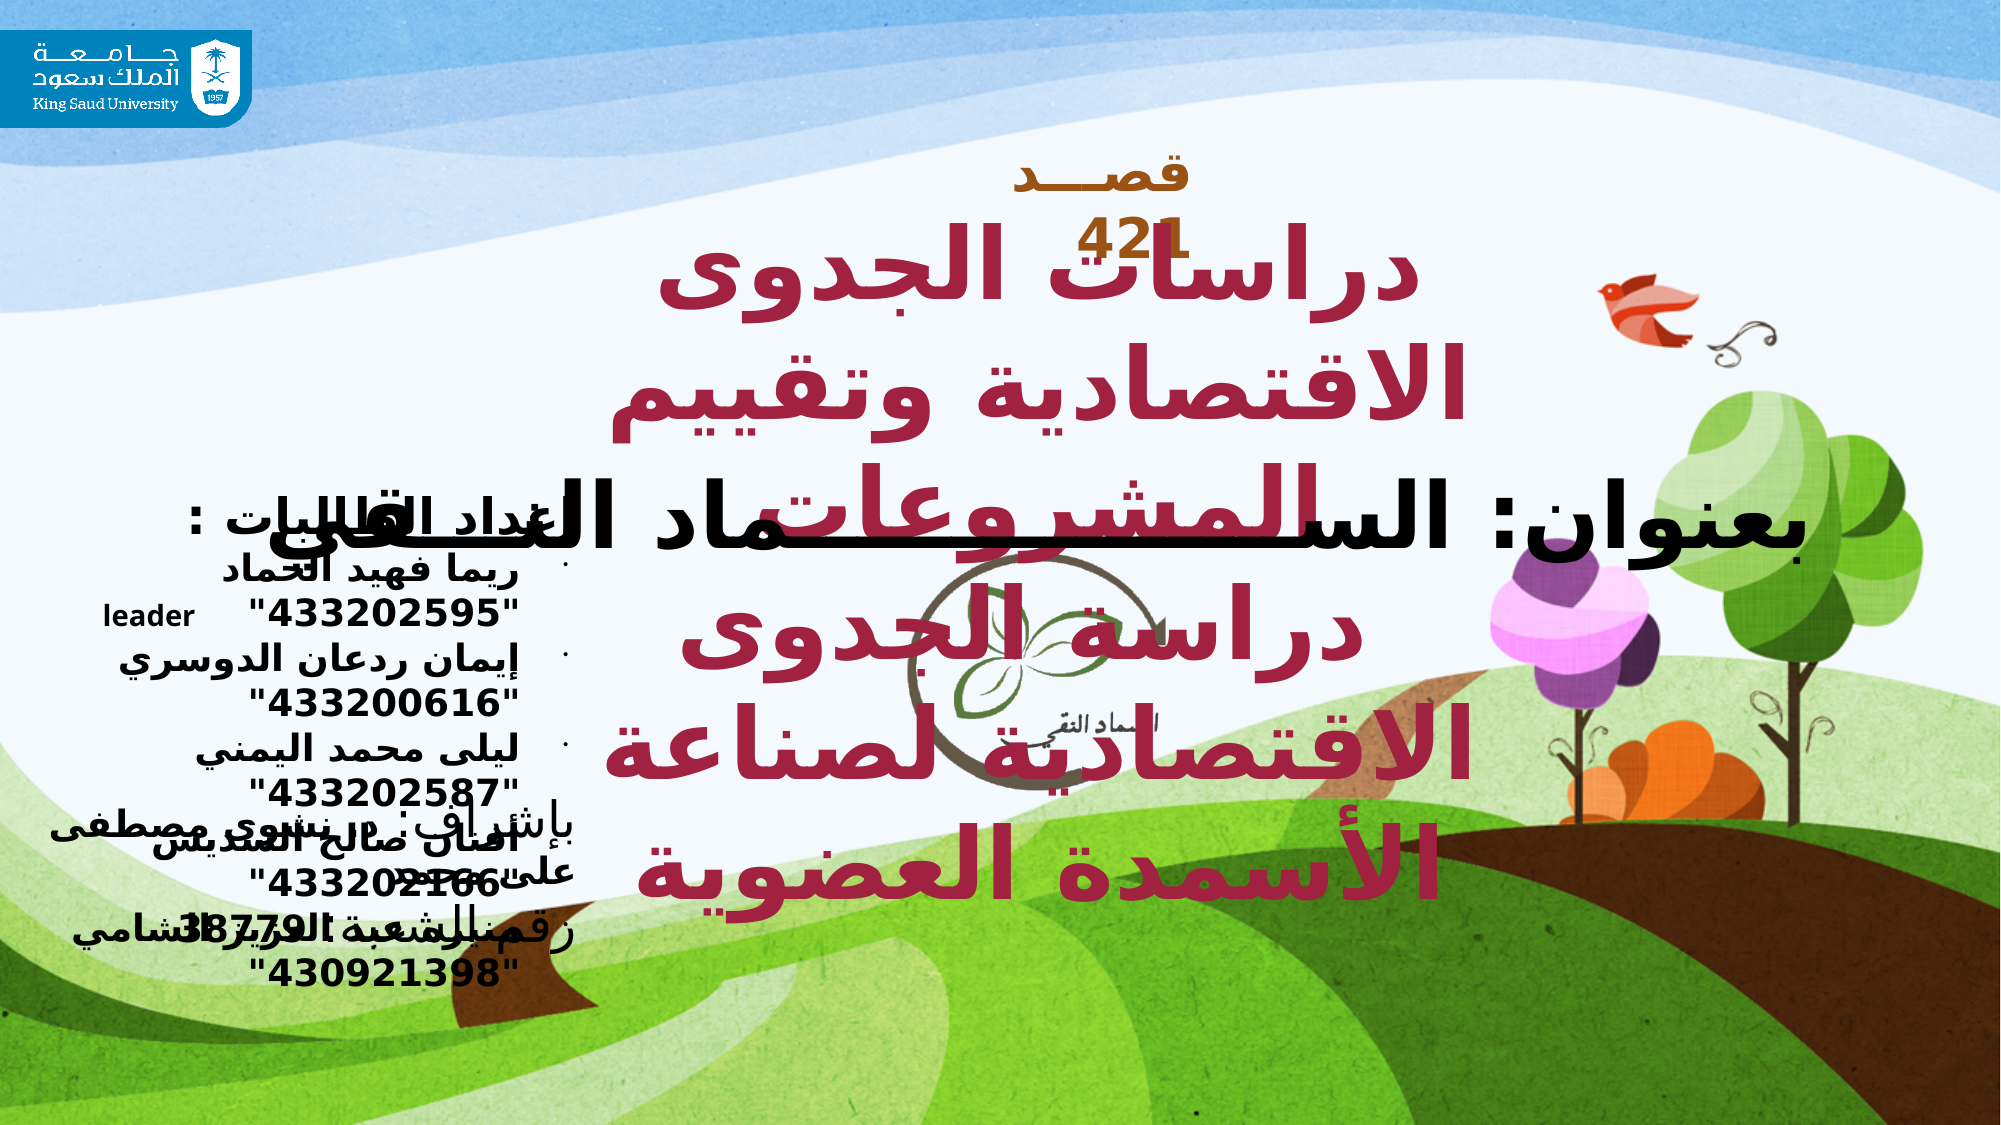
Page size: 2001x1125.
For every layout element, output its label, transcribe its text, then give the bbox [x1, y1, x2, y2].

text_box دراسات الجدوى الاقتصادية وتقييم المشروعات دراسة الجدوى الاقتصادية لصناعة الأسمدة العضوية [397, 192, 1682, 449]
picture [0, 0, 2001, 1125]
picture [898, 547, 1181, 798]
text_box دراسات الجدوى الاقتصادية وتقييم المشروعات دراسة الجدوى الاقتصادية لصناعة الأسمدة العضوية [592, 575, 1682, 927]
text_box إعداد الطالبات : ريما فهيد الحماد "433202595" leader إيمان ردعان الدوسري "433200616" ليلى محمد اليمني "433202587" أفنان صالح السديس "433202166" منيره عبد العزيز الشامي "430921398" [0, 476, 592, 1002]
picture [192, 41, 239, 115]
text_box بإشراف: د. نشوى مصطفى على محمد رقم الشعبة: 38779 [8, 779, 592, 960]
text_box بعنوان: الســــــــــــــــماد النـــقي [249, 449, 1830, 575]
picture [55, 75, 60, 86]
subtitle قصـــد 421 [935, 127, 1209, 192]
